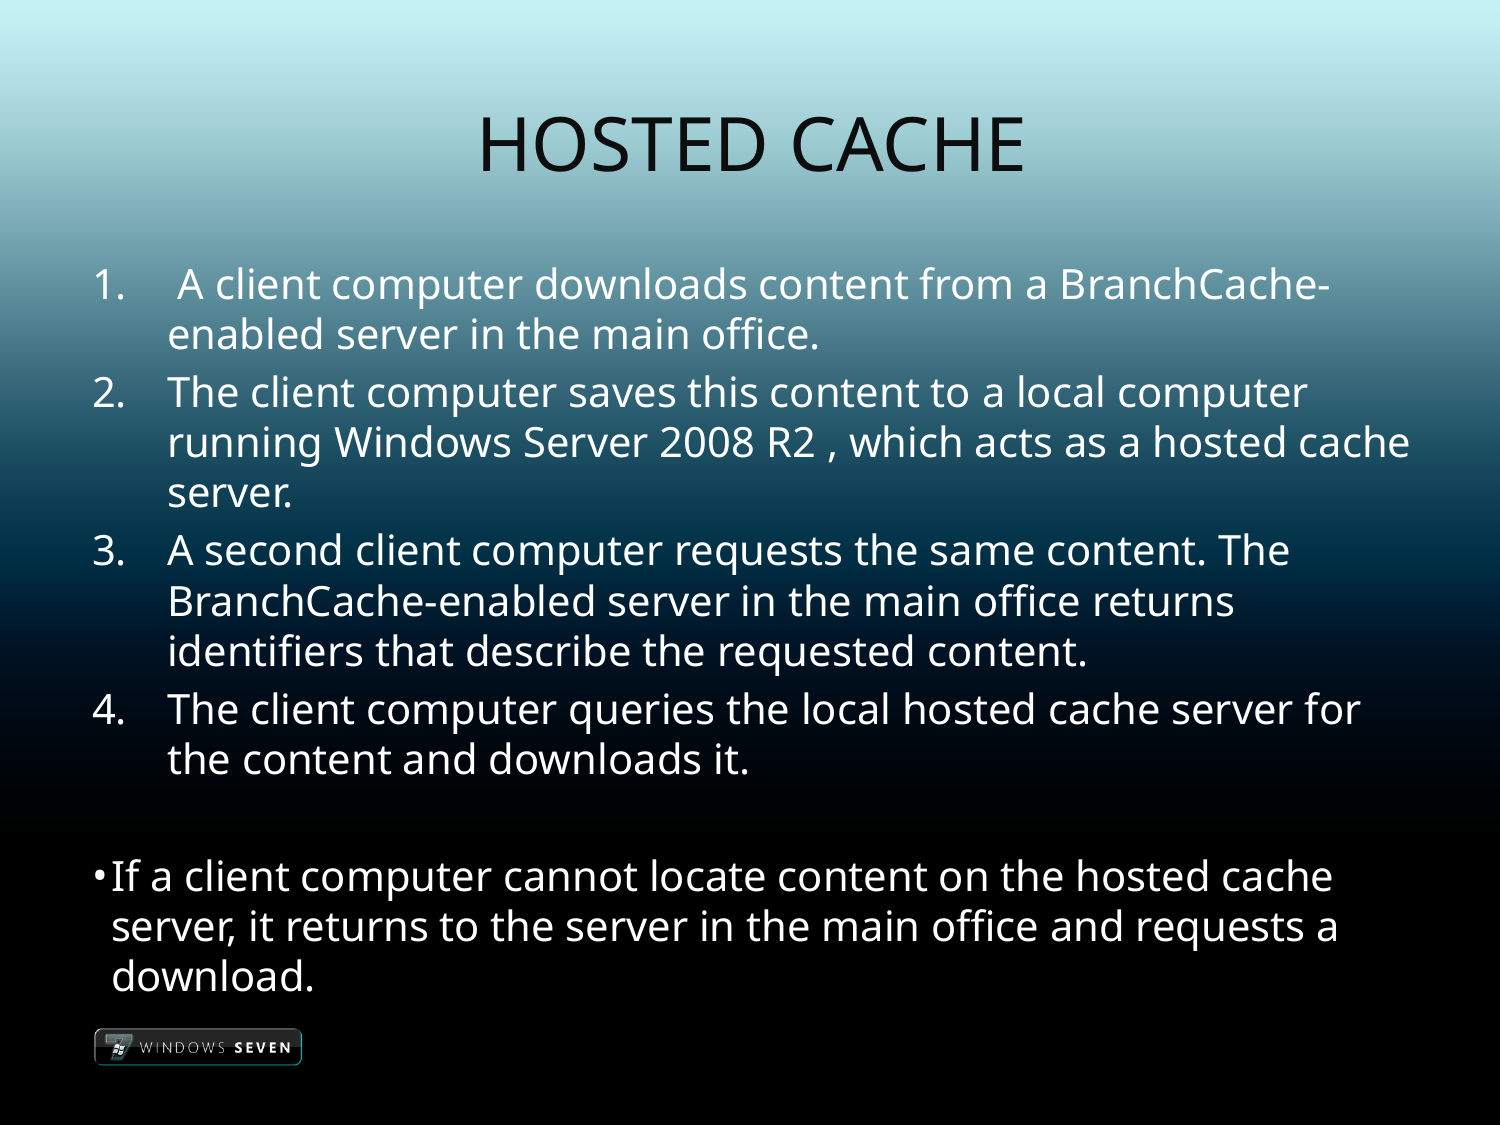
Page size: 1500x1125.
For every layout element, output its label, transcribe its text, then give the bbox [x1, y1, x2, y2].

picture [0, 579, 1500, 1125]
title Hosted cache [76, 49, 1428, 233]
list A client computer downloads content from a BranchCache-enabled server in the main office. The client computer saves this content to a local computer running Windows Server 2008 R2 , which acts as a hosted cache server. A second client computer requests the same content. The BranchCache-enabled server in the main office returns identifiers that describe the requested content. The client computer queries the local hosted cache server for the content and downloads it. If a client computer cannot locate content on the hosted cache server, it returns to the server in the main office and requests a download. [76, 249, 1428, 993]
picture [0, 0, 1500, 526]
